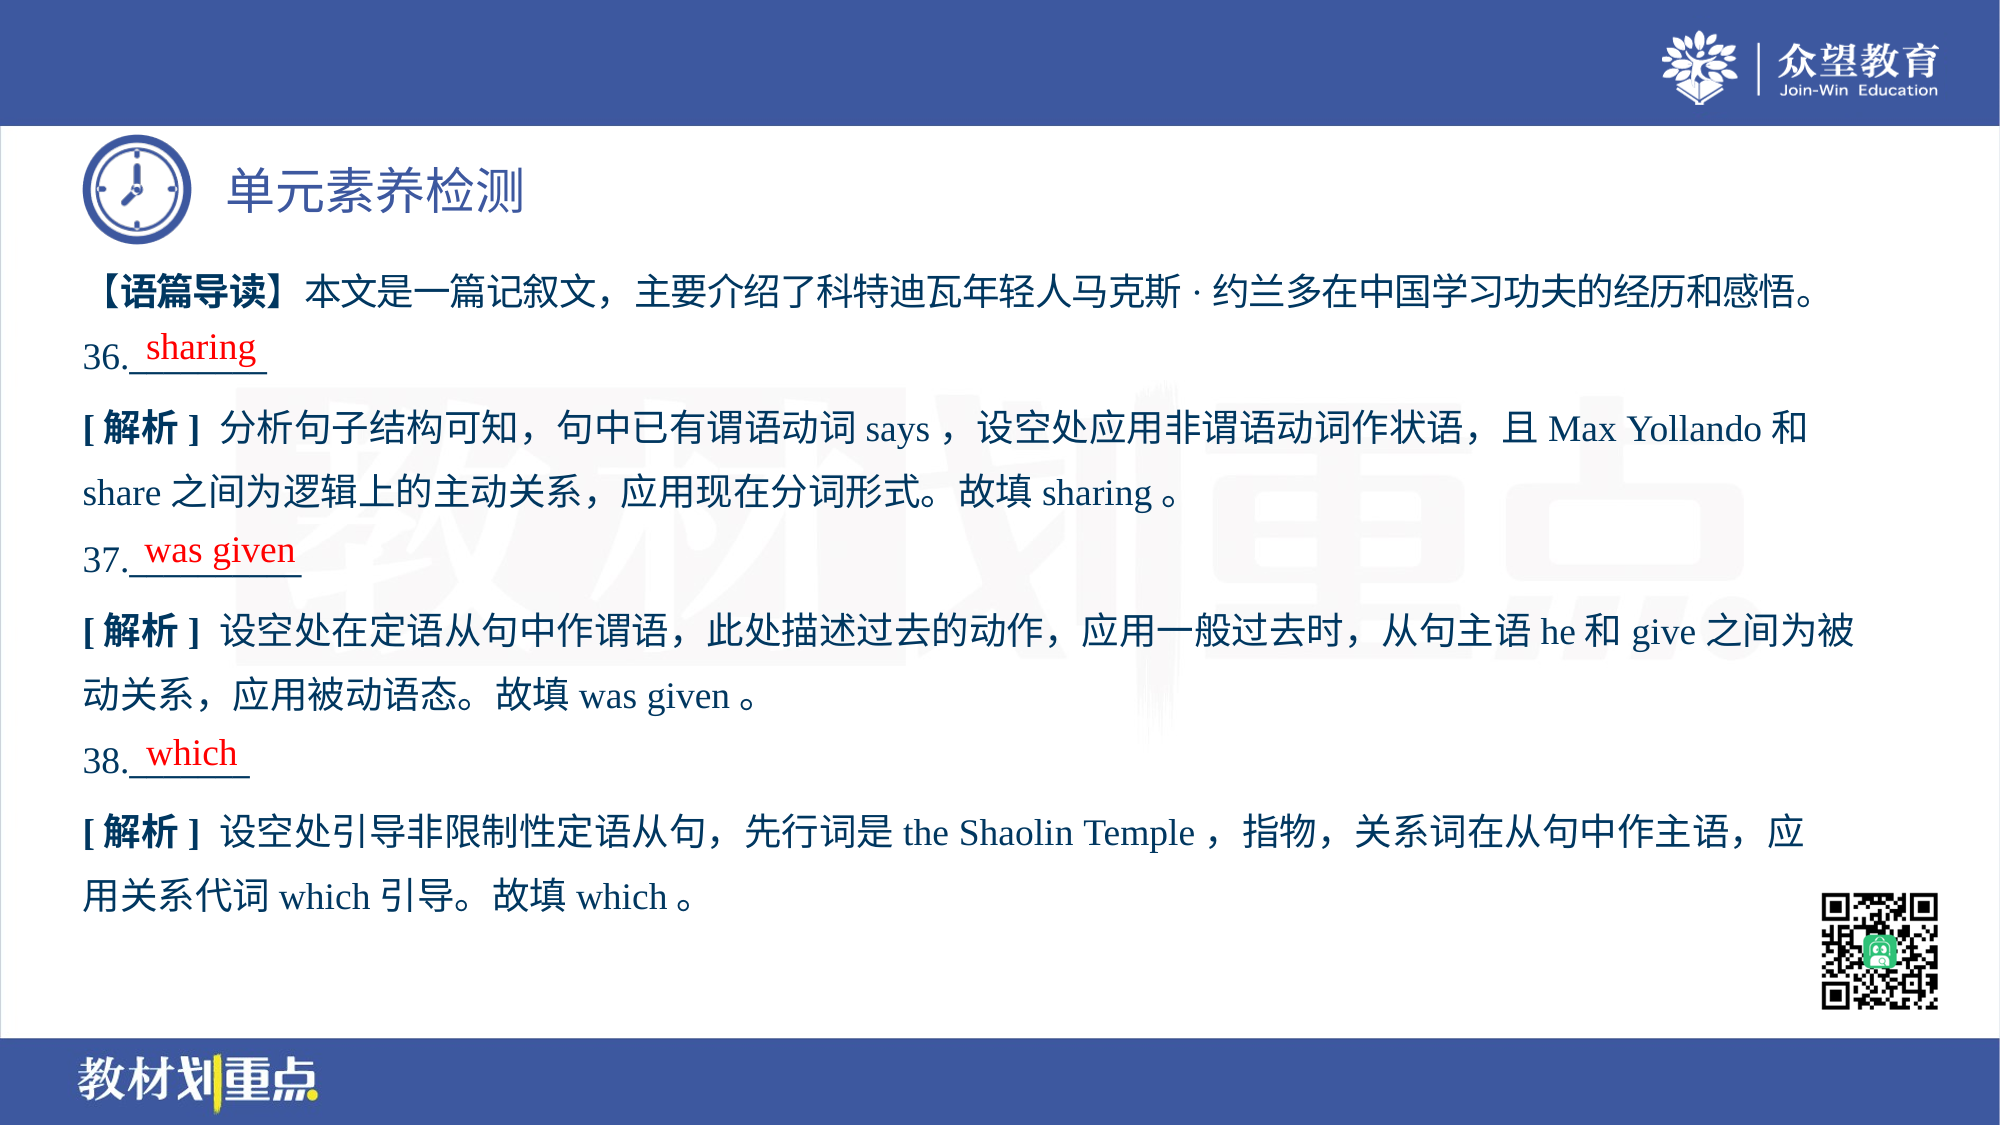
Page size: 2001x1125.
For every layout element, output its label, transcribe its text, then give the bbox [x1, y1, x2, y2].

text_box 36.________ [82, 312, 1817, 371]
text_box sharing [132, 302, 271, 361]
text_box was given [126, 505, 314, 563]
picture [0, 0, 2000, 1125]
text_box [解析] 分析句子结构可知，句中已有谓语动词says，设空处应用非谓语动词作状语，且Max Yollando和 share之间为逻辑上的主动关系，应用现在分词形式。故填sharing。 [82, 379, 1817, 507]
text_box [解析] 设空处引导非限制性定语从句，先行词是the Shaolin Temple，指物，关系词在从句中作主语，应 用关系代词which引导。故填which。 [82, 784, 1817, 911]
text_box 【语篇导读】本文是一篇记叙文，主要介绍了科特迪瓦年轻人马克斯·约兰多在中国学习功夫的经历和感悟。 [82, 248, 1817, 306]
text_box [解析] 设空处在定语从句中作谓语，此处描述过去的动作，应用一般过去时，从句主语he和give之间为被 动关系，应用被动语态。故填was given。 [82, 582, 1817, 710]
text_box 38._______ [82, 716, 1817, 775]
text_box which [132, 708, 252, 767]
text_box 37.__________ [82, 515, 1817, 574]
